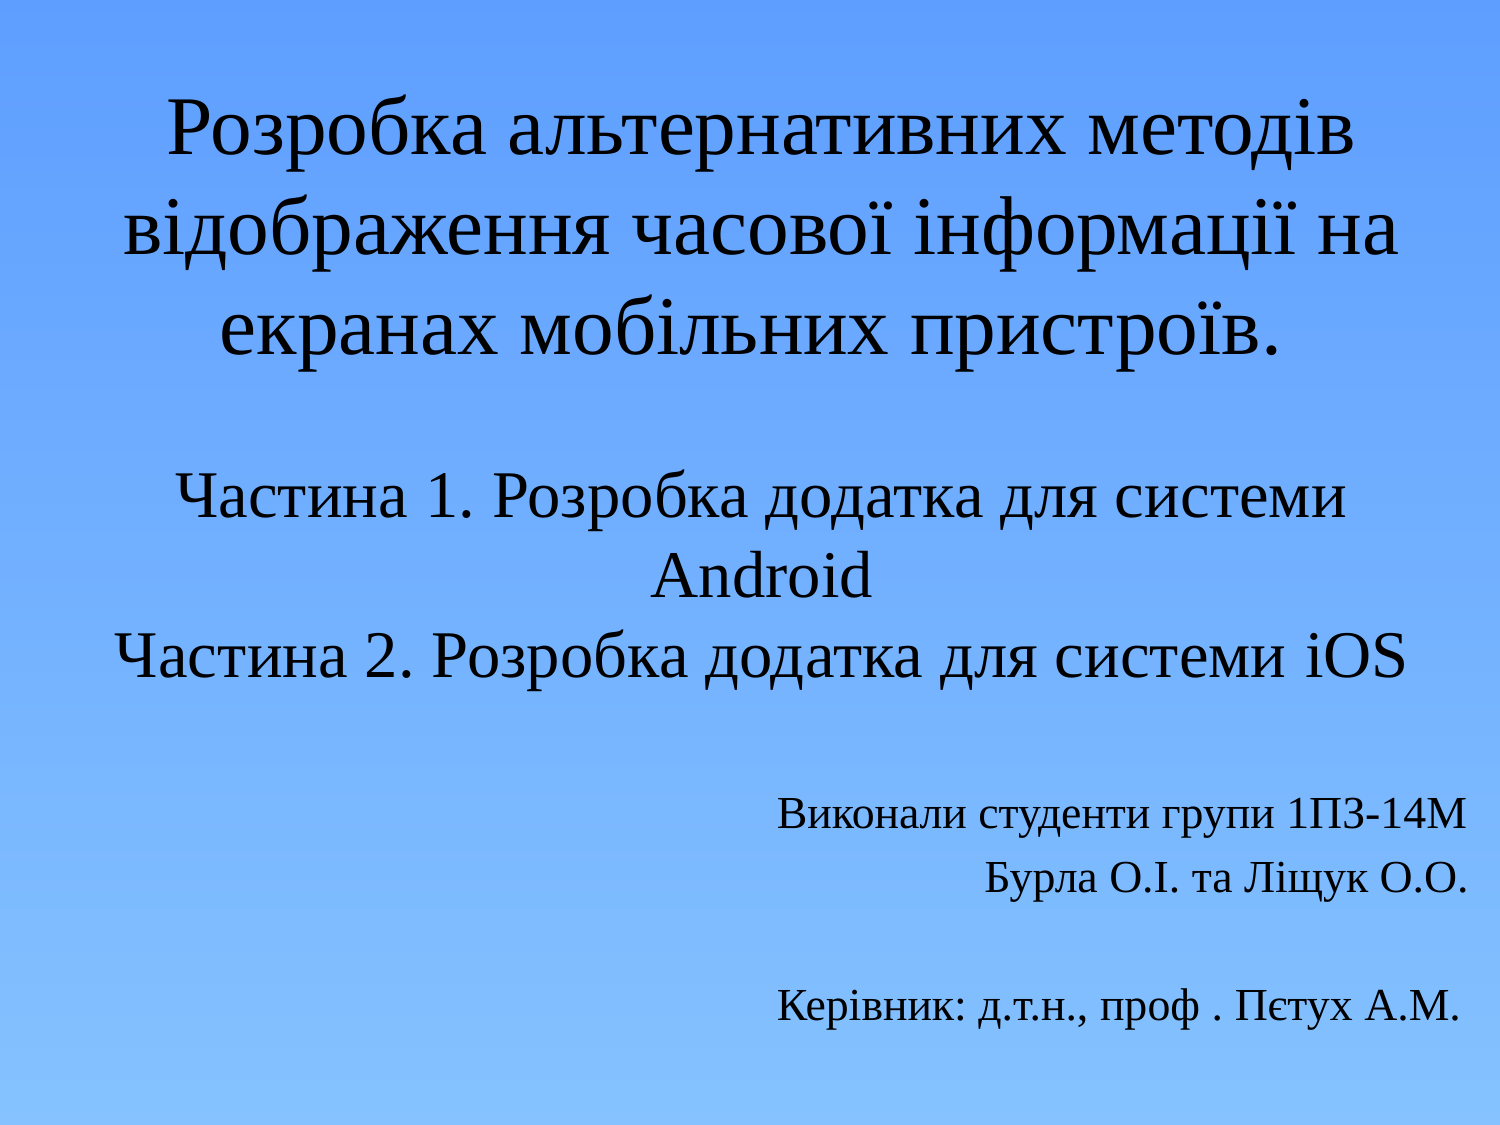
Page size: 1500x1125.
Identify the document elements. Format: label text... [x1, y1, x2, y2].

subtitle Виконали студенти групи 1ПЗ-14М Бурла О.І. та Ліщук О.О. Керівник: д.т.н., проф . Пєтух А.М. [761, 775, 1500, 1063]
title Розробка альтернативних методів відображення часової інформації на екранах мобільних пристроїв. Частина 1. Розробка додатка для системи Android Частина 2. Розробка додатка для системи iOS [53, 90, 1471, 752]
